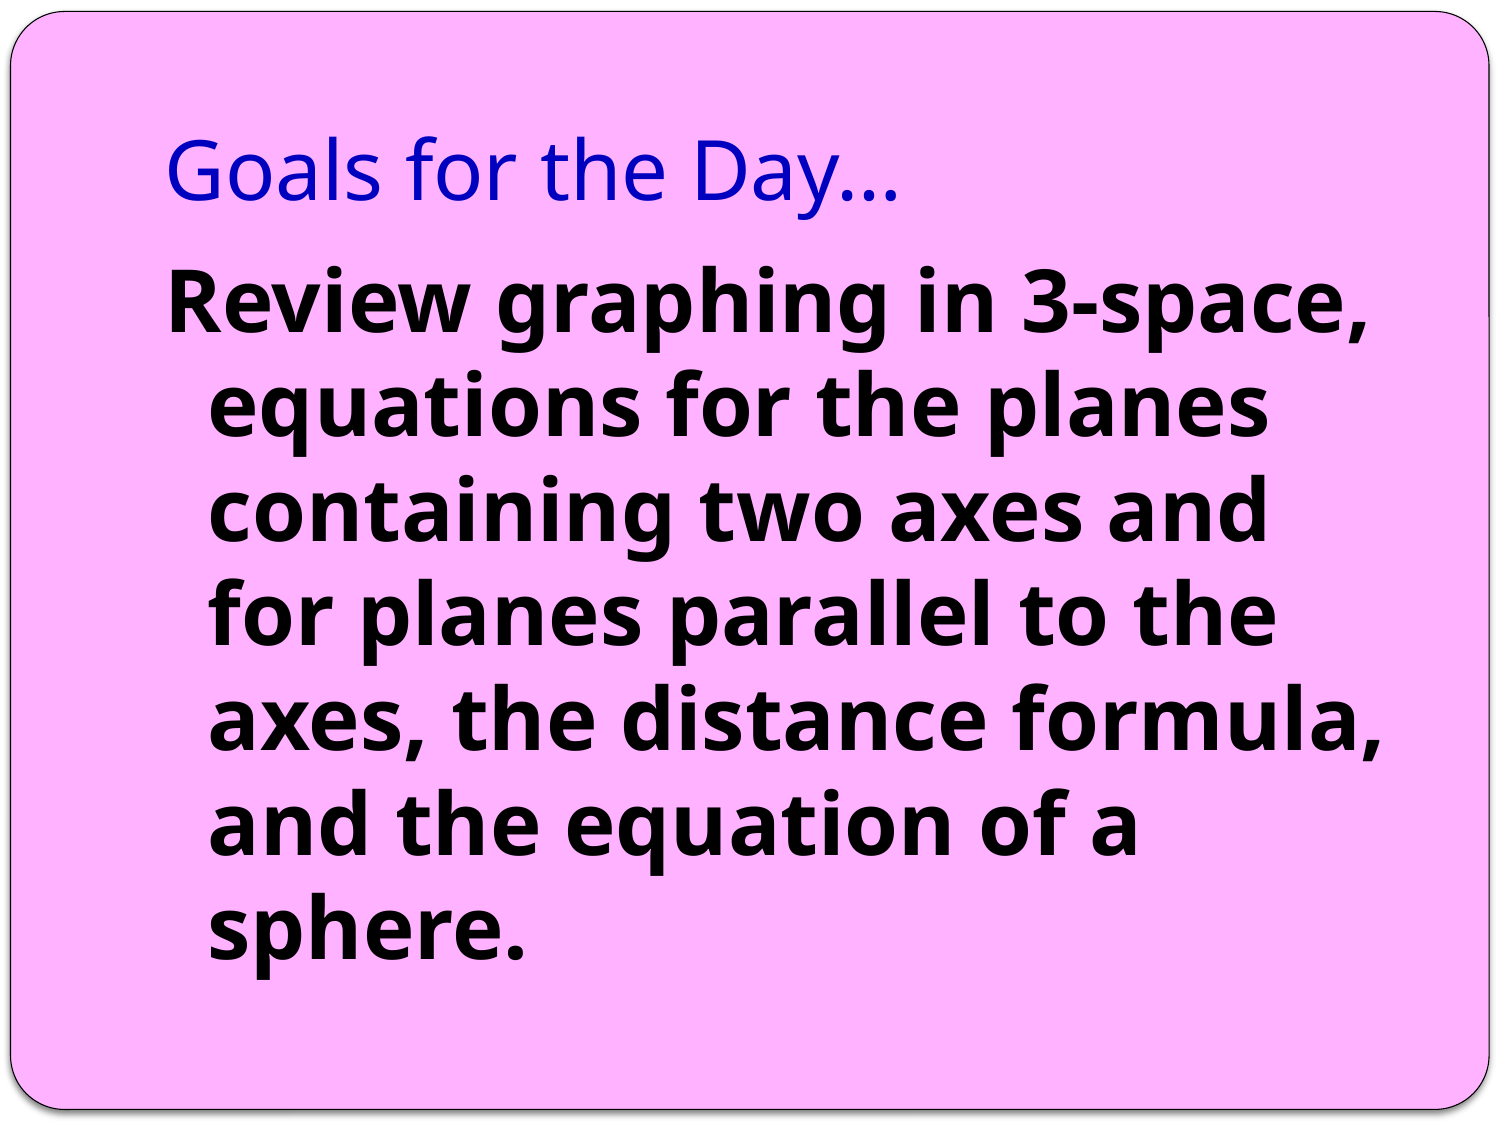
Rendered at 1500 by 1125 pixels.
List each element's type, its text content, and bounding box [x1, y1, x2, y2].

list Review graphing in 3-space, equations for the planes containing two axes and for planes parallel to the axes, the distance formula, and the equation of a sphere. [150, 237, 1425, 988]
title Goals for the Day… [150, 45, 1425, 233]
